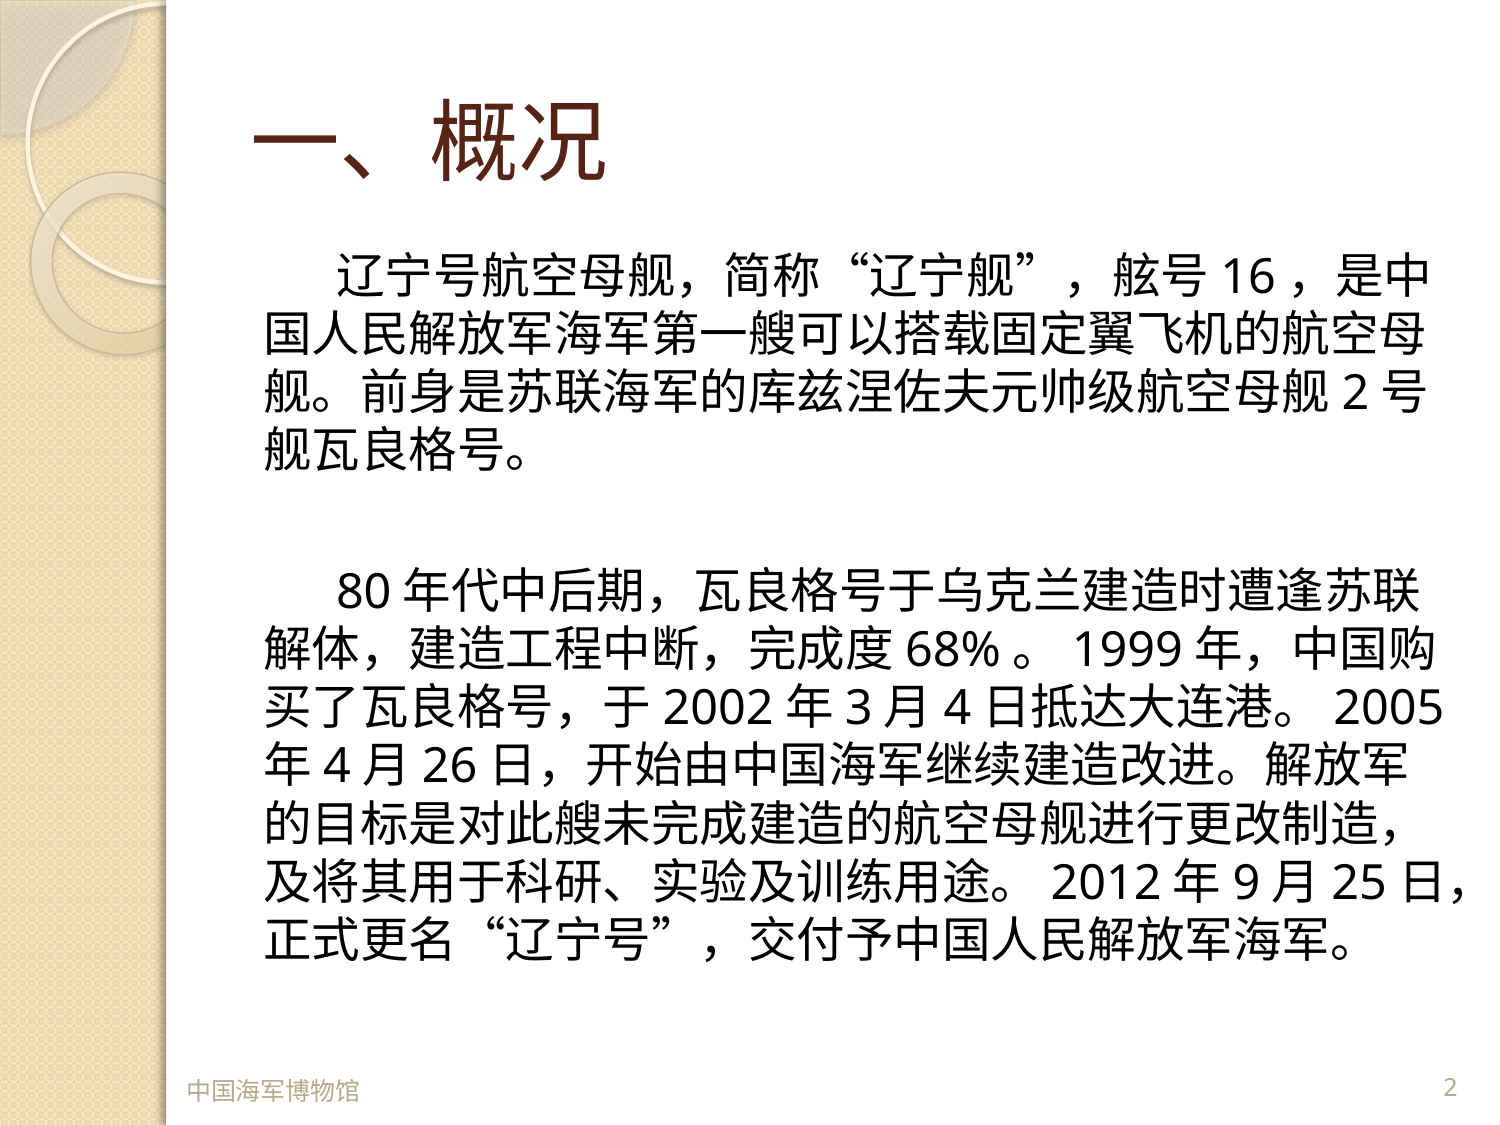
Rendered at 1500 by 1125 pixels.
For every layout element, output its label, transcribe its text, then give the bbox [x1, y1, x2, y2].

slide_number 2 [1413, 1034, 1488, 1113]
list 辽宁号航空母舰，简称“辽宁舰”，舷号16，是中国人民解放军海军第一艘可以搭载固定翼飞机的航空母舰。前身是苏联海军的库兹涅佐夫元帅级航空母舰2号舰瓦良格号。 80年代中后期，瓦良格号于乌克兰建造时遭逢苏联解体，建造工程中断，完成度68%。1999年，中国购买了瓦良格号，于2002年3月4日抵达大连港。2005年4月26日，开始由中国海军继续建造改进。解放军的目标是对此艘未完成建造的航空母舰进行更改制造，及将其用于科研、实验及训练用途。2012年9月25日，正式更名“辽宁号”，交付予中国人民解放军海军。 [235, 237, 1466, 1025]
title 一、概况 [235, 45, 1466, 233]
footer 中国海军博物馆 [171, 1034, 621, 1113]
